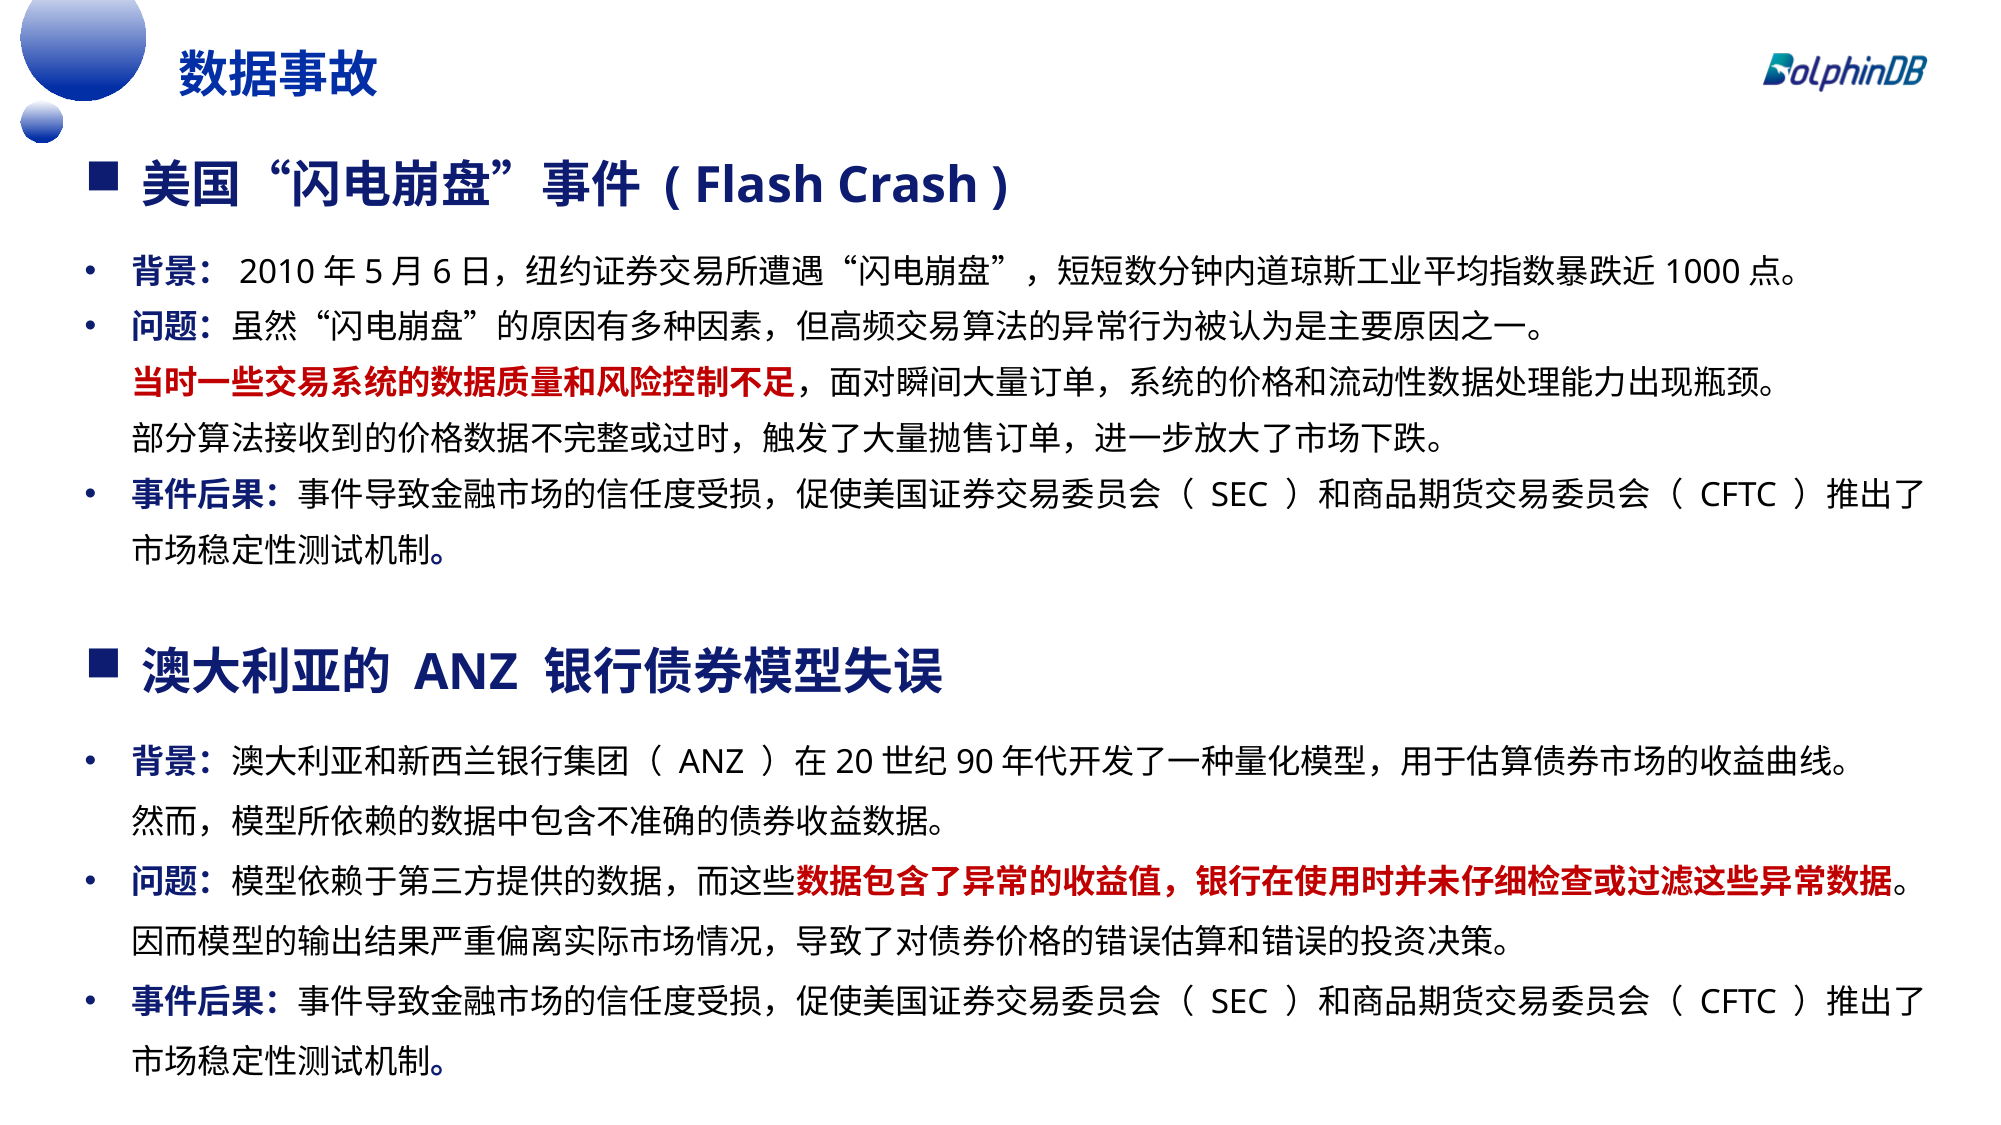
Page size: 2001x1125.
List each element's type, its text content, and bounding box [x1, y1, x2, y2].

text_box 背景：2010年5月6日，纽约证券交易所遭遇“闪电崩盘”，短短数分钟内道琼斯工业平均指数暴跌近1000点。 问题：虽然“闪电崩盘”的原因有多种因素，但高频交易算法的异常行为被认为是主要原因之一。 当时一些交易系统的数据质量和风险控制不足，面对瞬间大量订单，系统的价格和流动性数据处理能力出现瓶颈。 部分算法接收到的价格数据不完整或过时，触发了大量抛售订单，进一步放大了市场下跌。 事件后果：事件导致金融市场的信任度受损，促使美国证券交易委员会（ SEC ）和商品期货交易委员会（ CFTC ）推出了 市场稳定性测试机制。 [69, 226, 2000, 577]
text_box 澳大利亚的 ANZ 银行债券模型失误 [69, 601, 1406, 713]
text_box 美国“闪电崩盘”事件 ( Flash Crash ) [69, 115, 1406, 226]
text_box [19, 0, 147, 102]
picture [1755, 47, 1929, 93]
text_box 背景：澳大利亚和新西兰银行集团（ ANZ ）在20世纪90年代开发了一种量化模型，用于估算债券市场的收益曲线。 然而，模型所依赖的数据中包含不准确的债券收益数据。 问题：模型依赖于第三方提供的数据，而这些数据包含了异常的收益值，银行在使用时并未仔细检查或过滤这些异常数据。 因而模型的输出结果严重偏离实际市场情况，导致了对债券价格的错误估算和错误的投资决策。 事件后果：事件导致金融市场的信任度受损，促使美国证券交易委员会（ SEC ）和商品期货交易委员会（ CFTC ）推出了 市场稳定性测试机制。 [69, 713, 2000, 1088]
text_box 数据事故 [163, 35, 620, 110]
text_box [19, 99, 64, 144]
